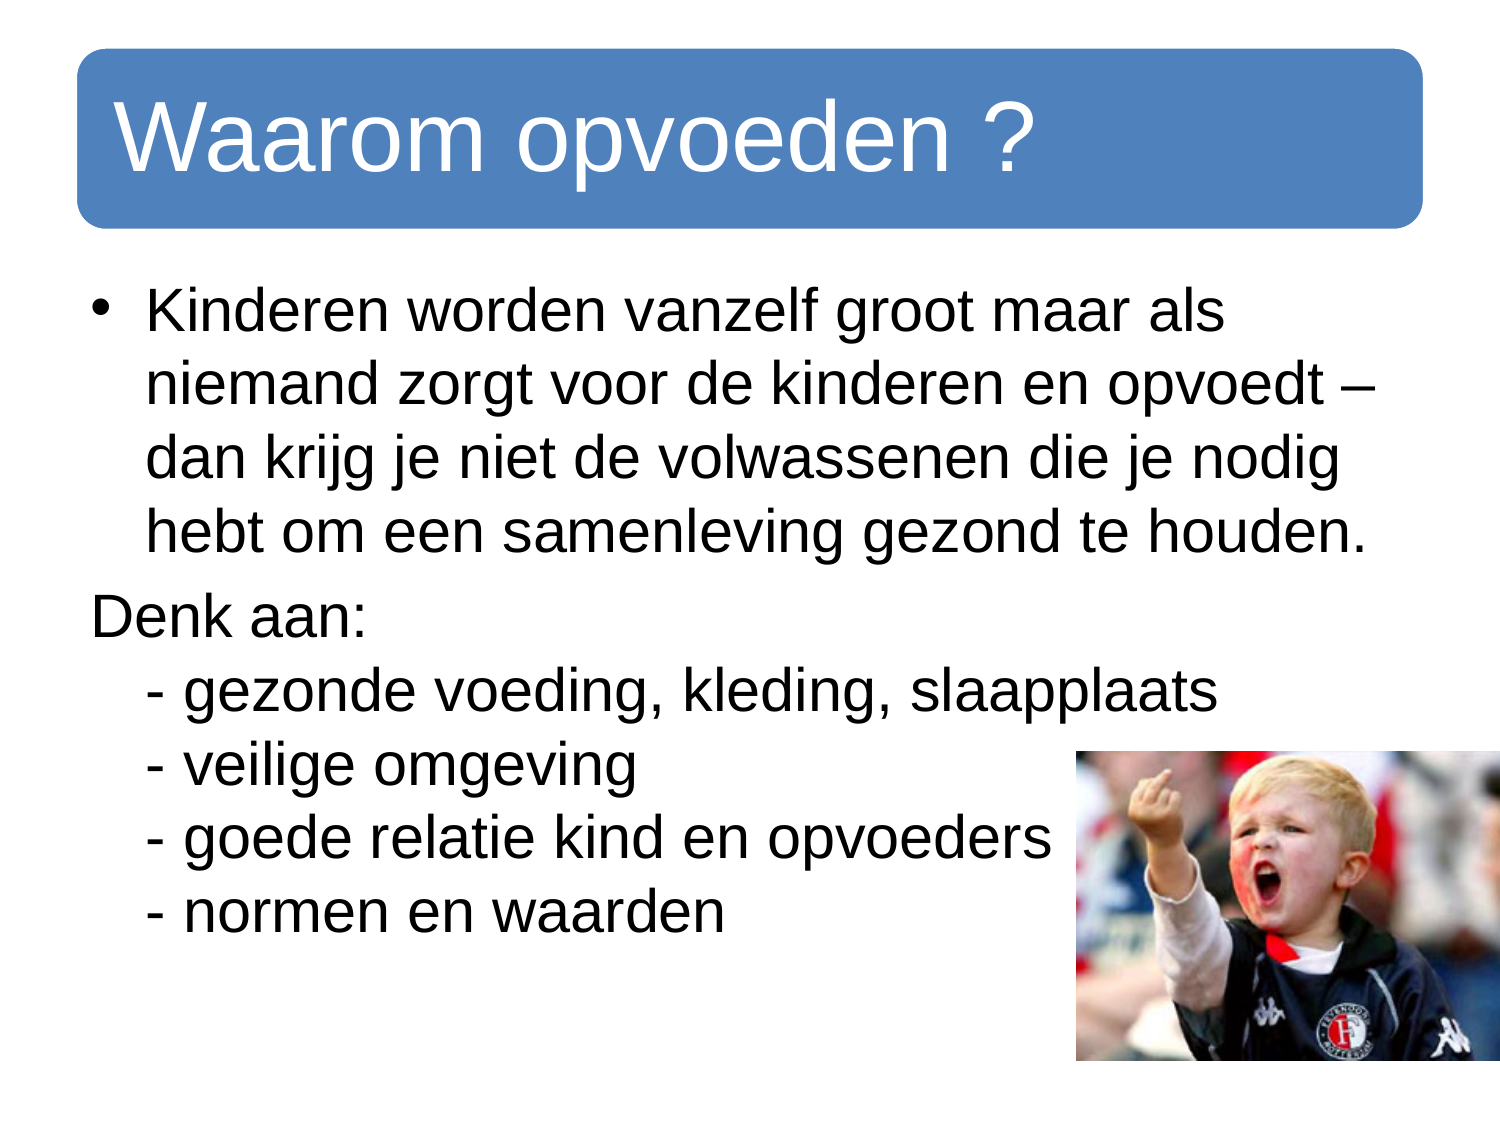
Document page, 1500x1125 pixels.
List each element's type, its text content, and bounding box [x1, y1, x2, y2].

list Kinderen worden vanzelf groot maar als niemand zorgt voor de kinderen en opvoedt – dan krijg je niet de volwassenen die je nodig hebt om een samenleving gezond te houden. Denk aan: - gezonde voeding, kleding, slaapplaats - veilige omgeving - goede relatie kind en opvoeders - normen en waarden [75, 262, 1425, 1005]
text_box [74, 44, 1426, 233]
picture [1076, 751, 1500, 1062]
